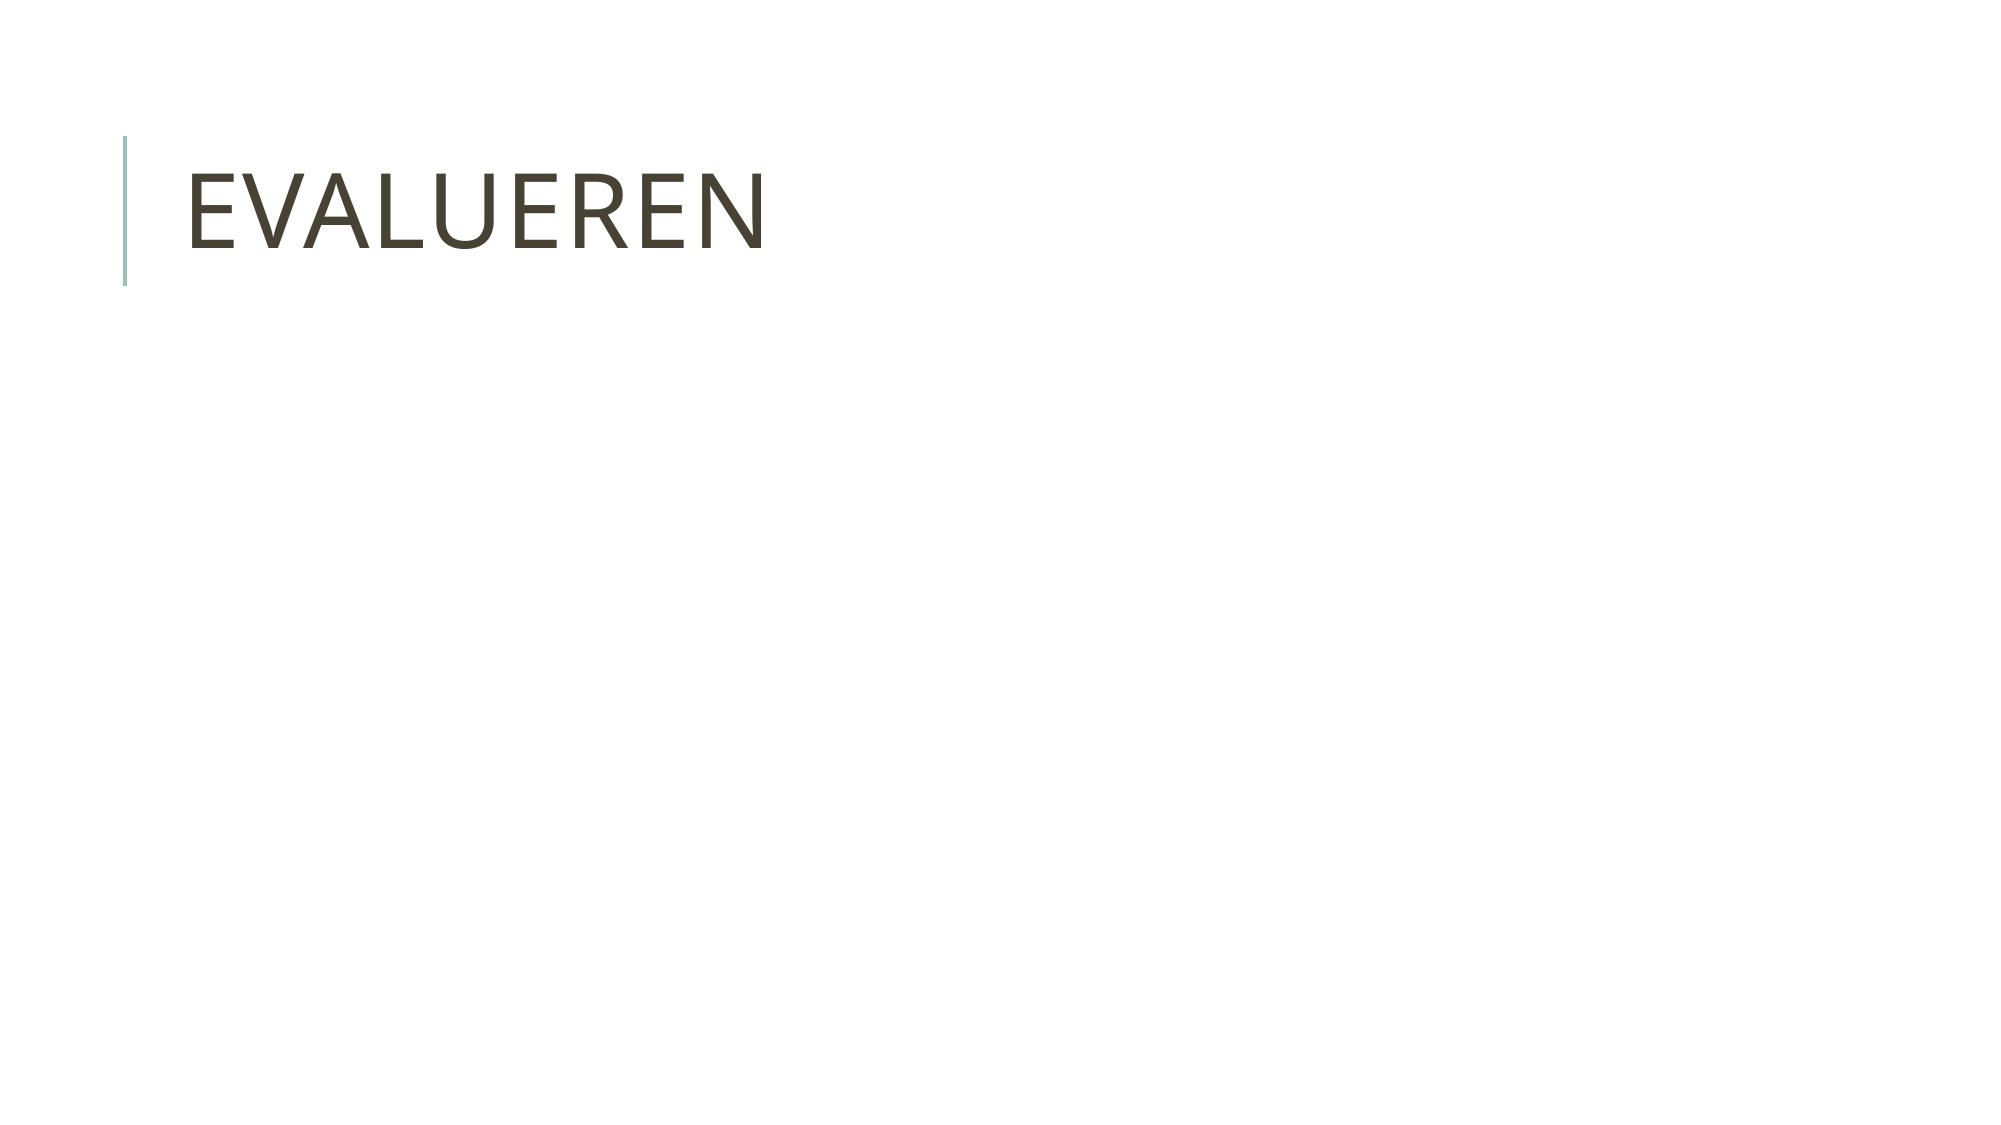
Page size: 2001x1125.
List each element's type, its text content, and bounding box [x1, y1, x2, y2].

title Evalueren [168, 96, 1763, 342]
